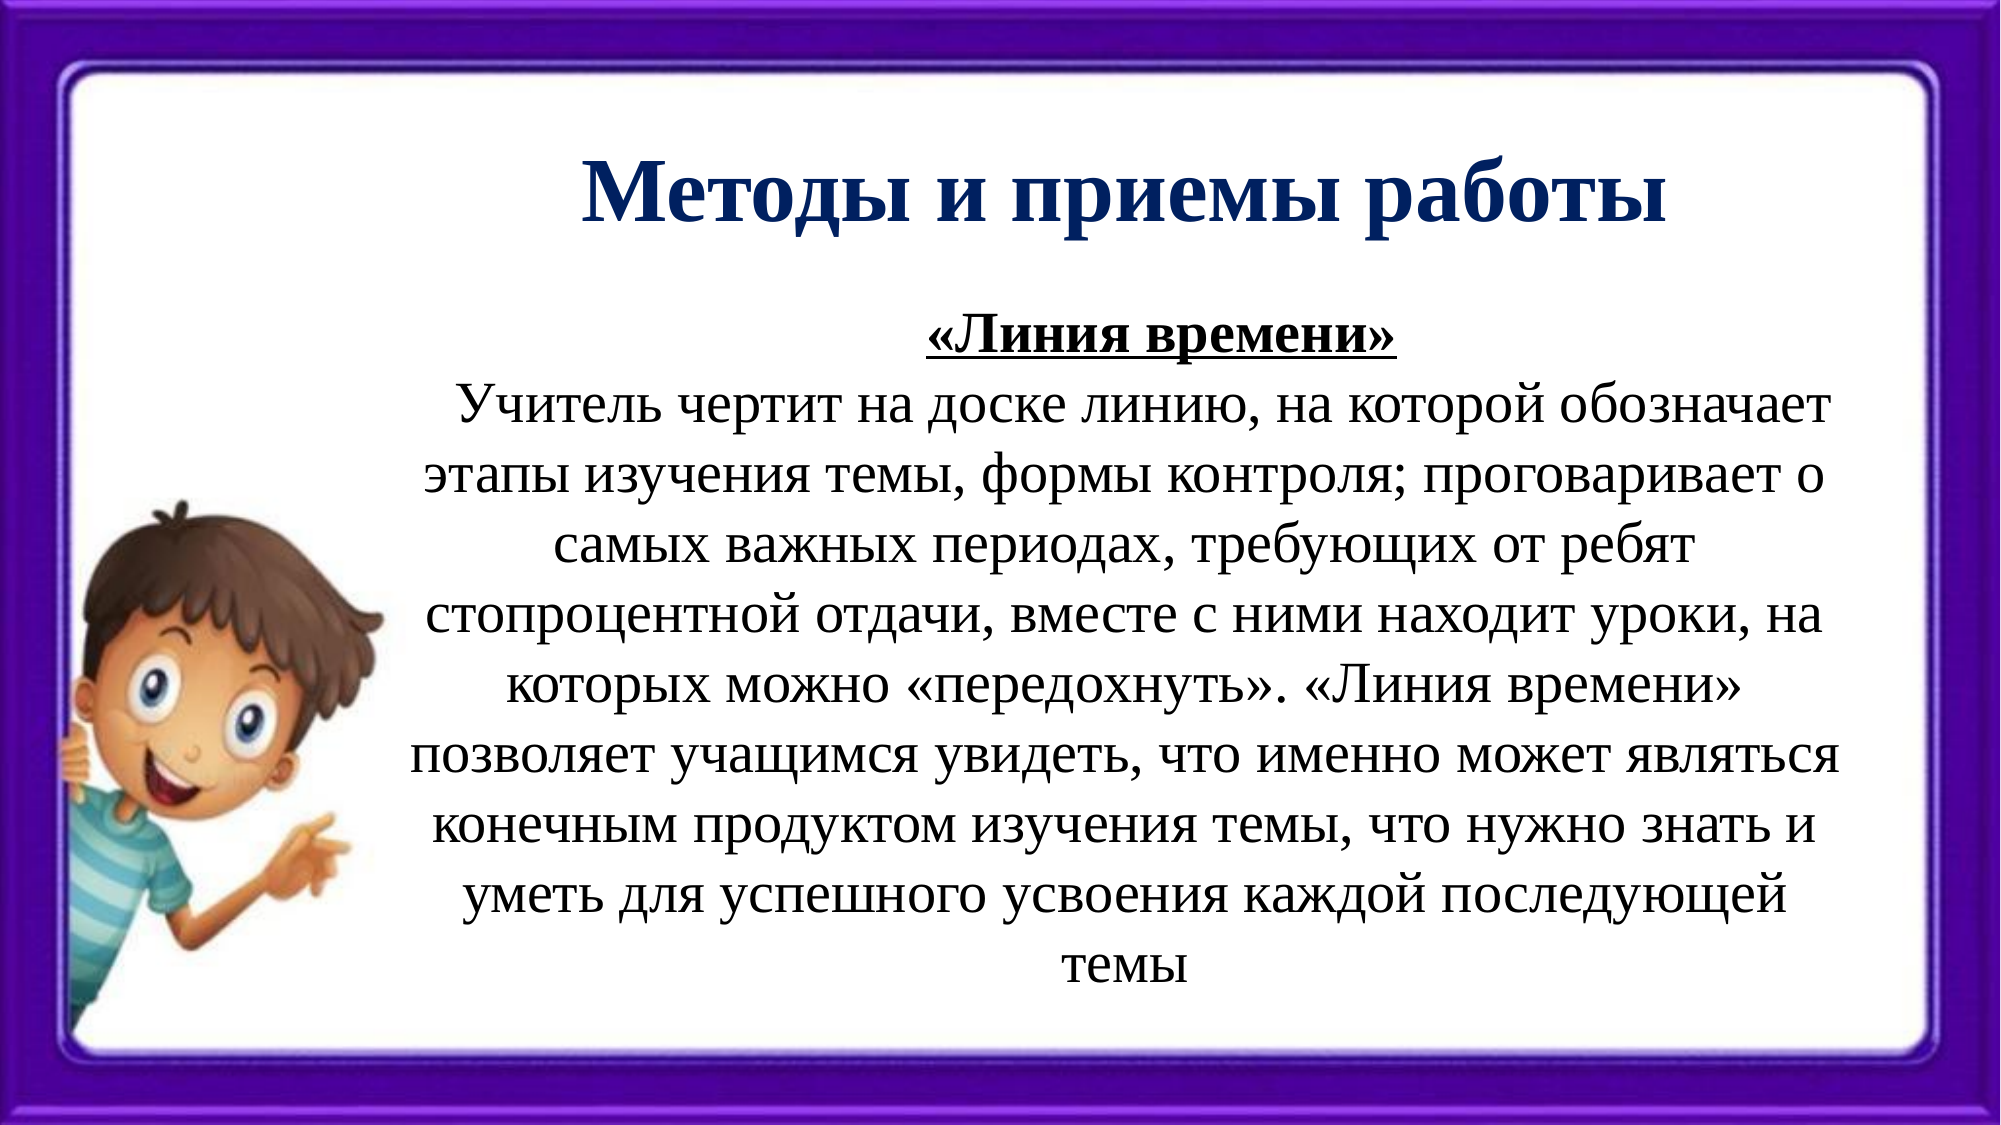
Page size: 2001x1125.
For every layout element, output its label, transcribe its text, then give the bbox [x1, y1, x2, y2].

picture [0, 0, 2001, 1125]
title Методы и приемы работы [388, 126, 1862, 249]
list «Линия времени» Учитель чертит на доске линию, на которой обозначает этапы изучения темы, формы контроля; проговаривает о самых важных периодах, требующих от ребят стопроцентной отдачи, вместе с ними находит уроки, на которых можно «передохнуть». «Линия времени» позволяет учащимся увидеть, что именно может являться конечным продуктом изучения темы, что нужно знать и уметь для успешного усвоения каждой последующей темы [388, 287, 1862, 999]
